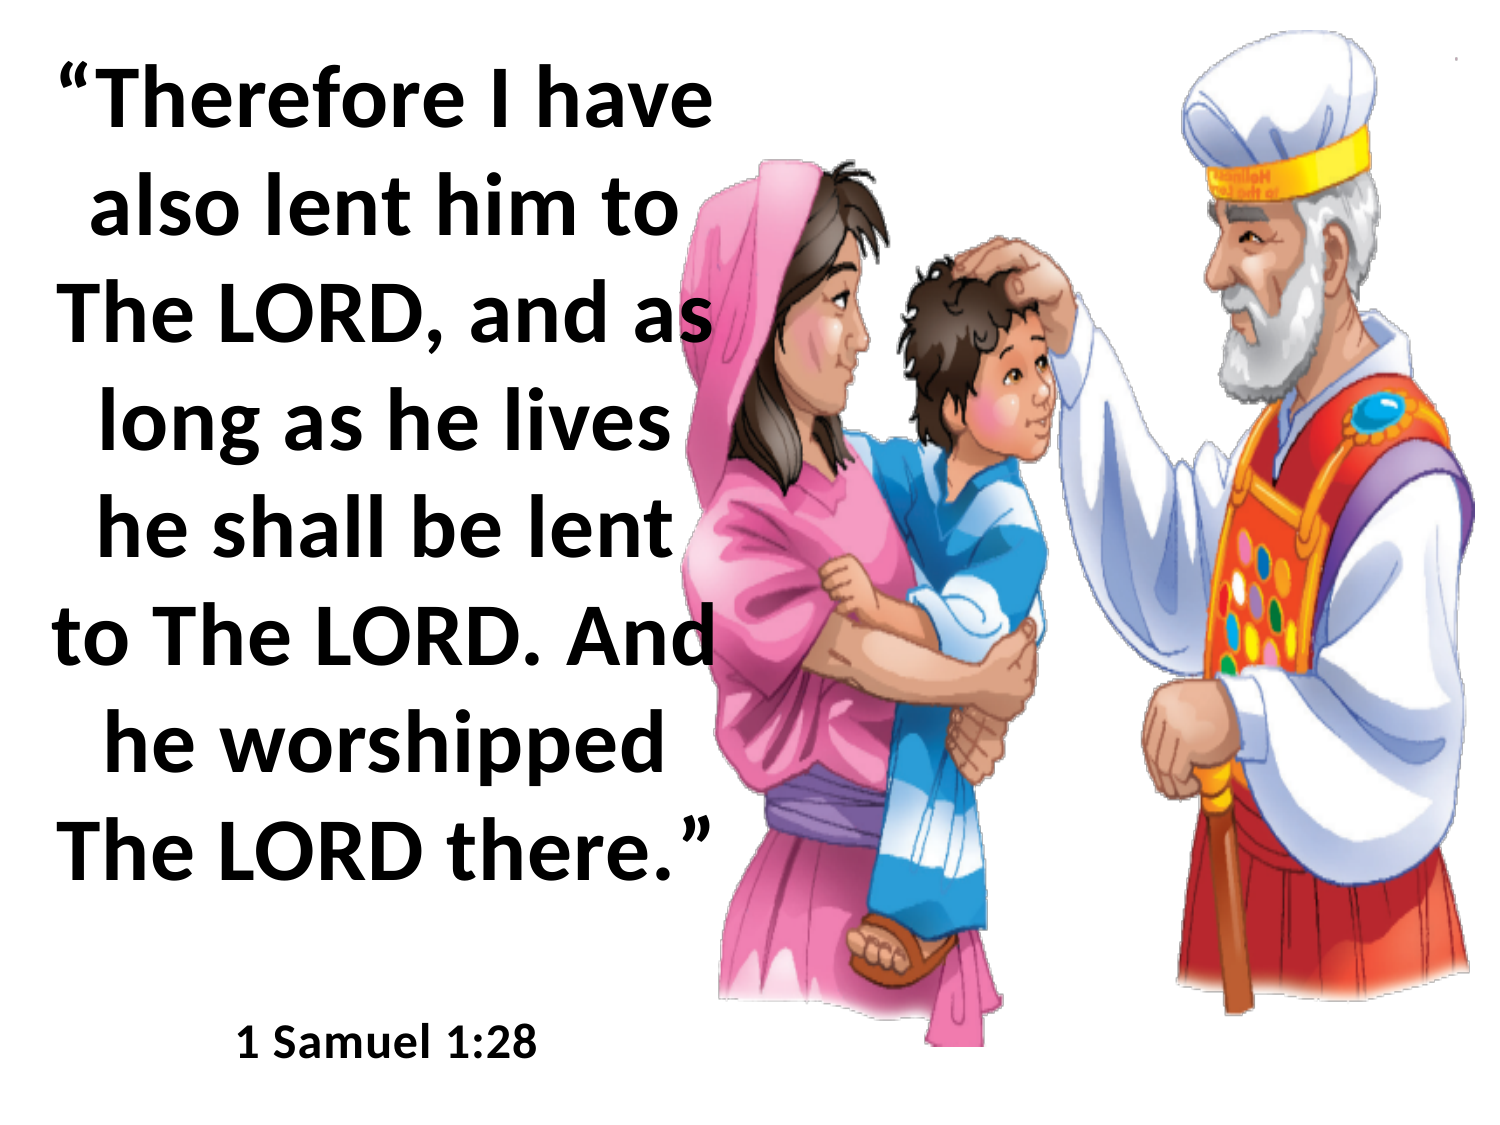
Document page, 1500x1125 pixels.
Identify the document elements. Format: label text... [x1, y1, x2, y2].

picture [678, 30, 1475, 1047]
text_box “Therefore I have also lent him to The LORD, and as long as he lives he shall be lent to The LORD. And he worshipped The LORD there.” 1 Samuel 1:28 [31, 30, 741, 1076]
